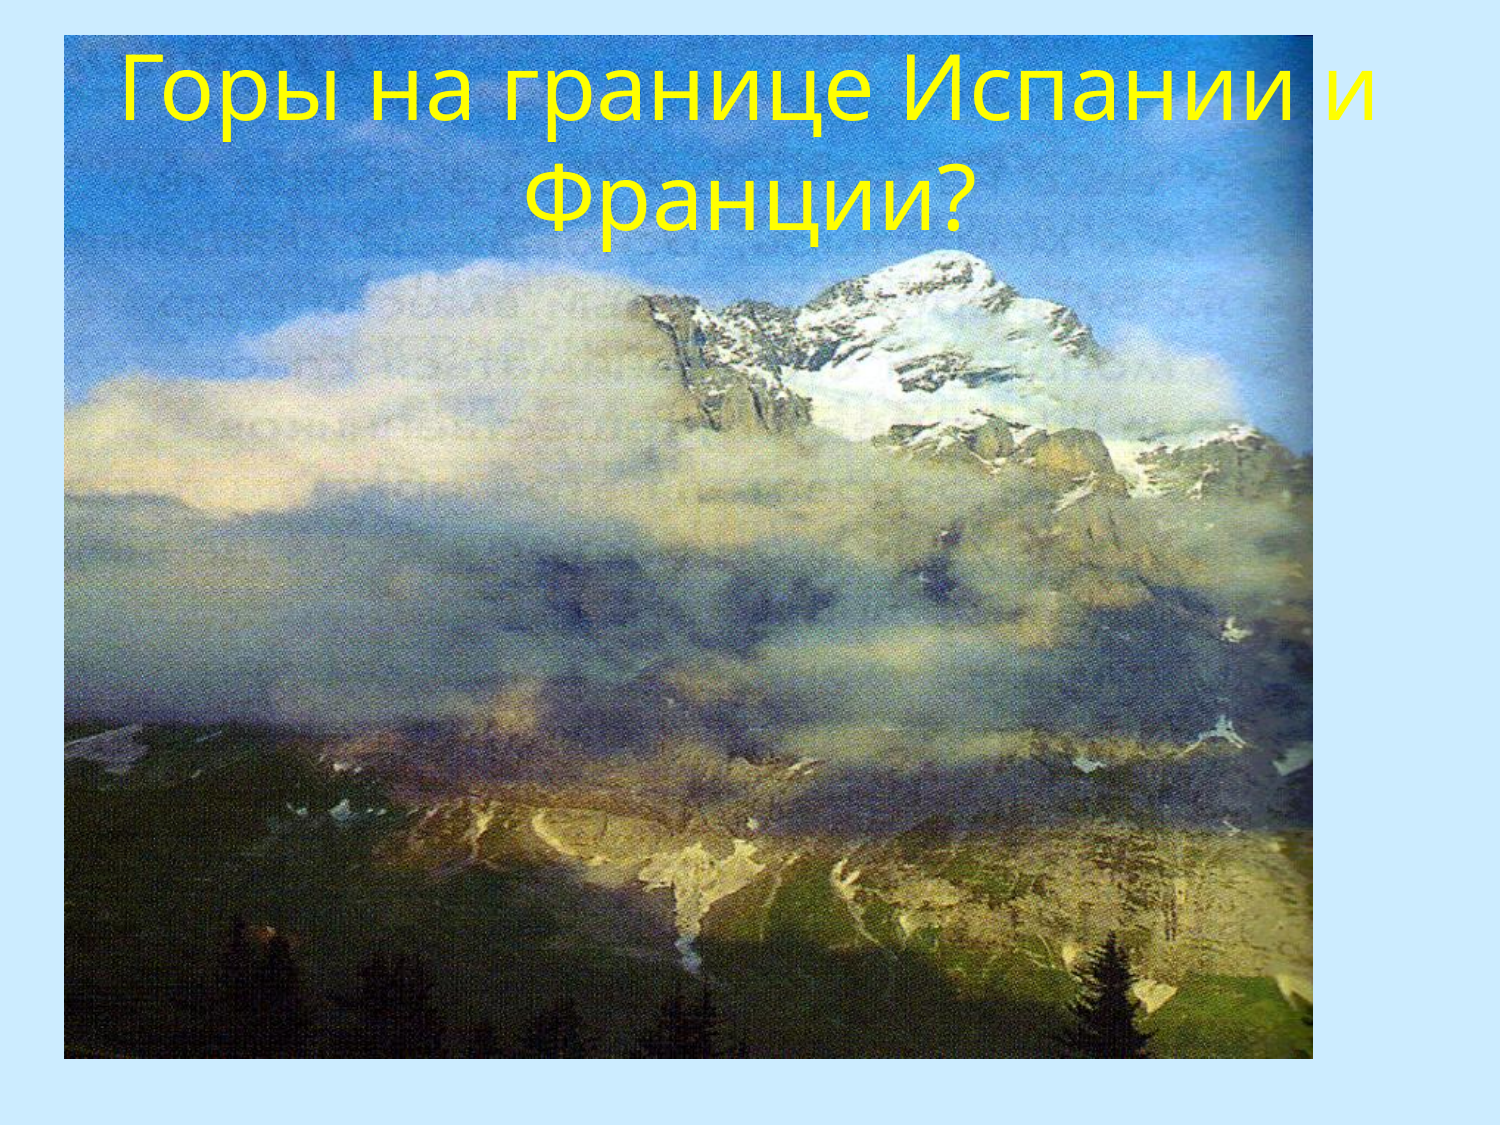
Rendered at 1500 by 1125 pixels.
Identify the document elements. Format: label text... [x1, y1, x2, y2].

title Горы на границе Испании и Франции? [1318, 44, 1426, 233]
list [64, 34, 1313, 1059]
